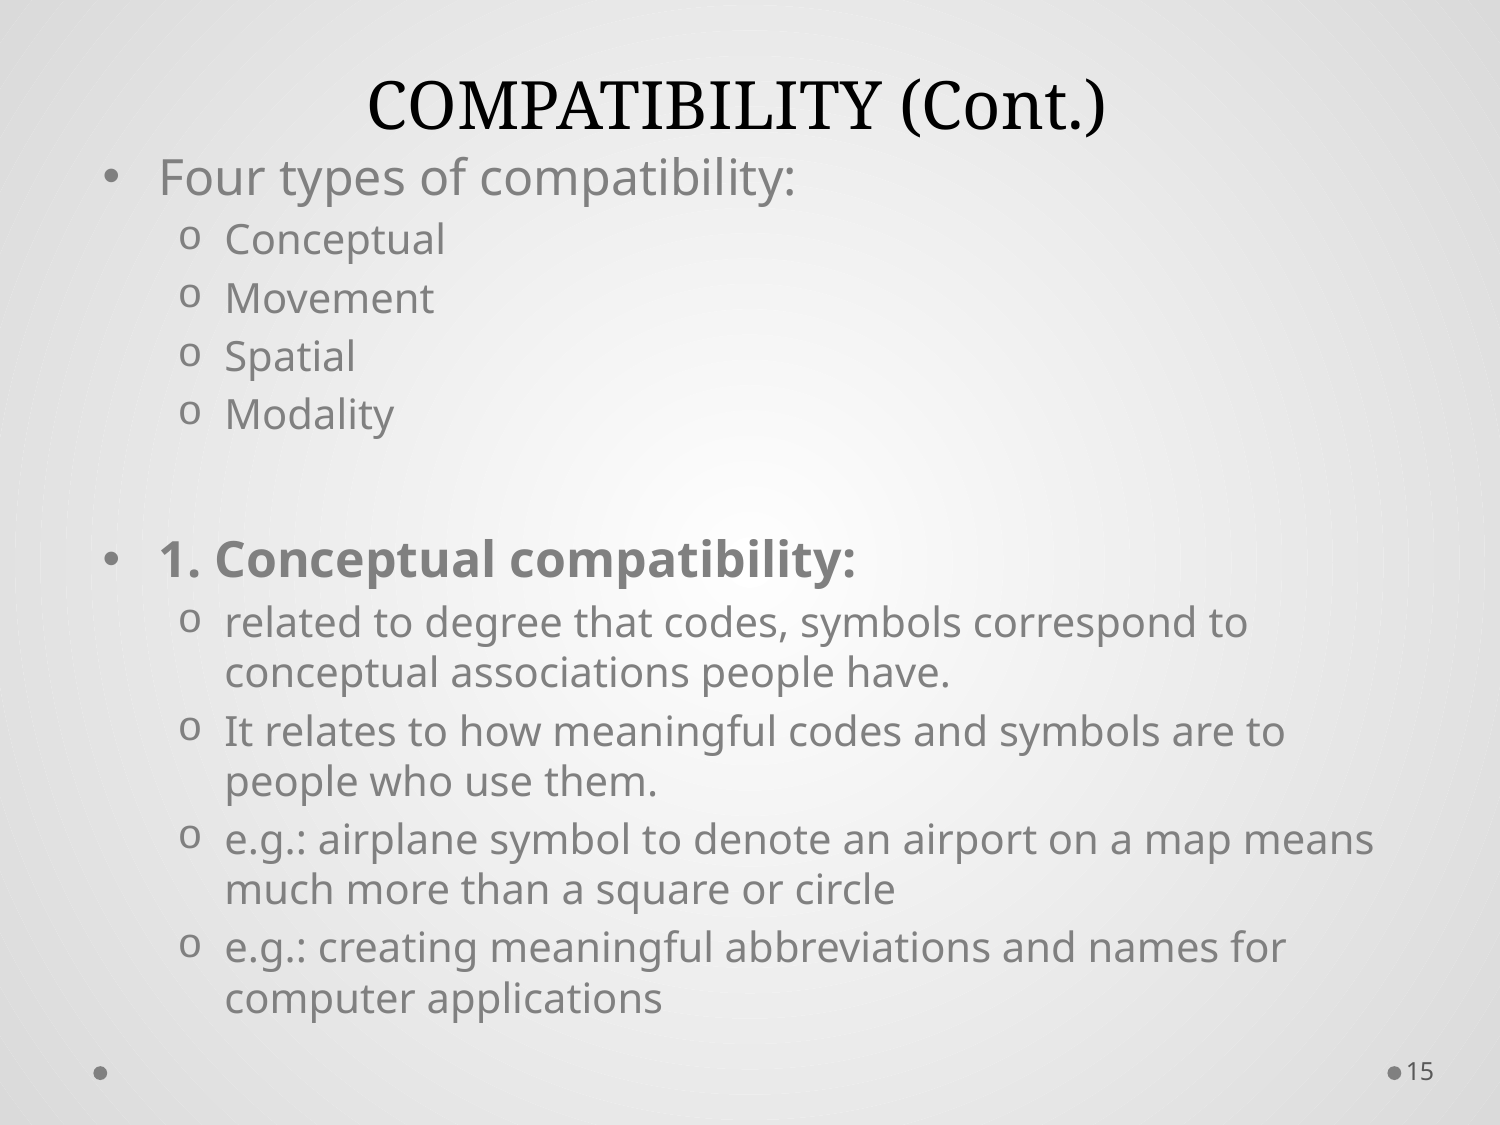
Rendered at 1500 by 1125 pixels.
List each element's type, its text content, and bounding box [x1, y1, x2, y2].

list Four types of compatibility: Conceptual Movement Spatial Modality 1. Conceptual compatibility: related to degree that codes, symbols correspond to conceptual associations people have. It relates to how meaningful codes and symbols are to people who use them. e.g.: airplane symbol to denote an airport on a map means much more than a square or circle e.g.: creating meaningful abbreviations and names for computer applications [87, 137, 1438, 1100]
title COMPATIBILITY (Cont.) [62, 50, 1413, 150]
slide_number 15 [1401, 1042, 1494, 1103]
